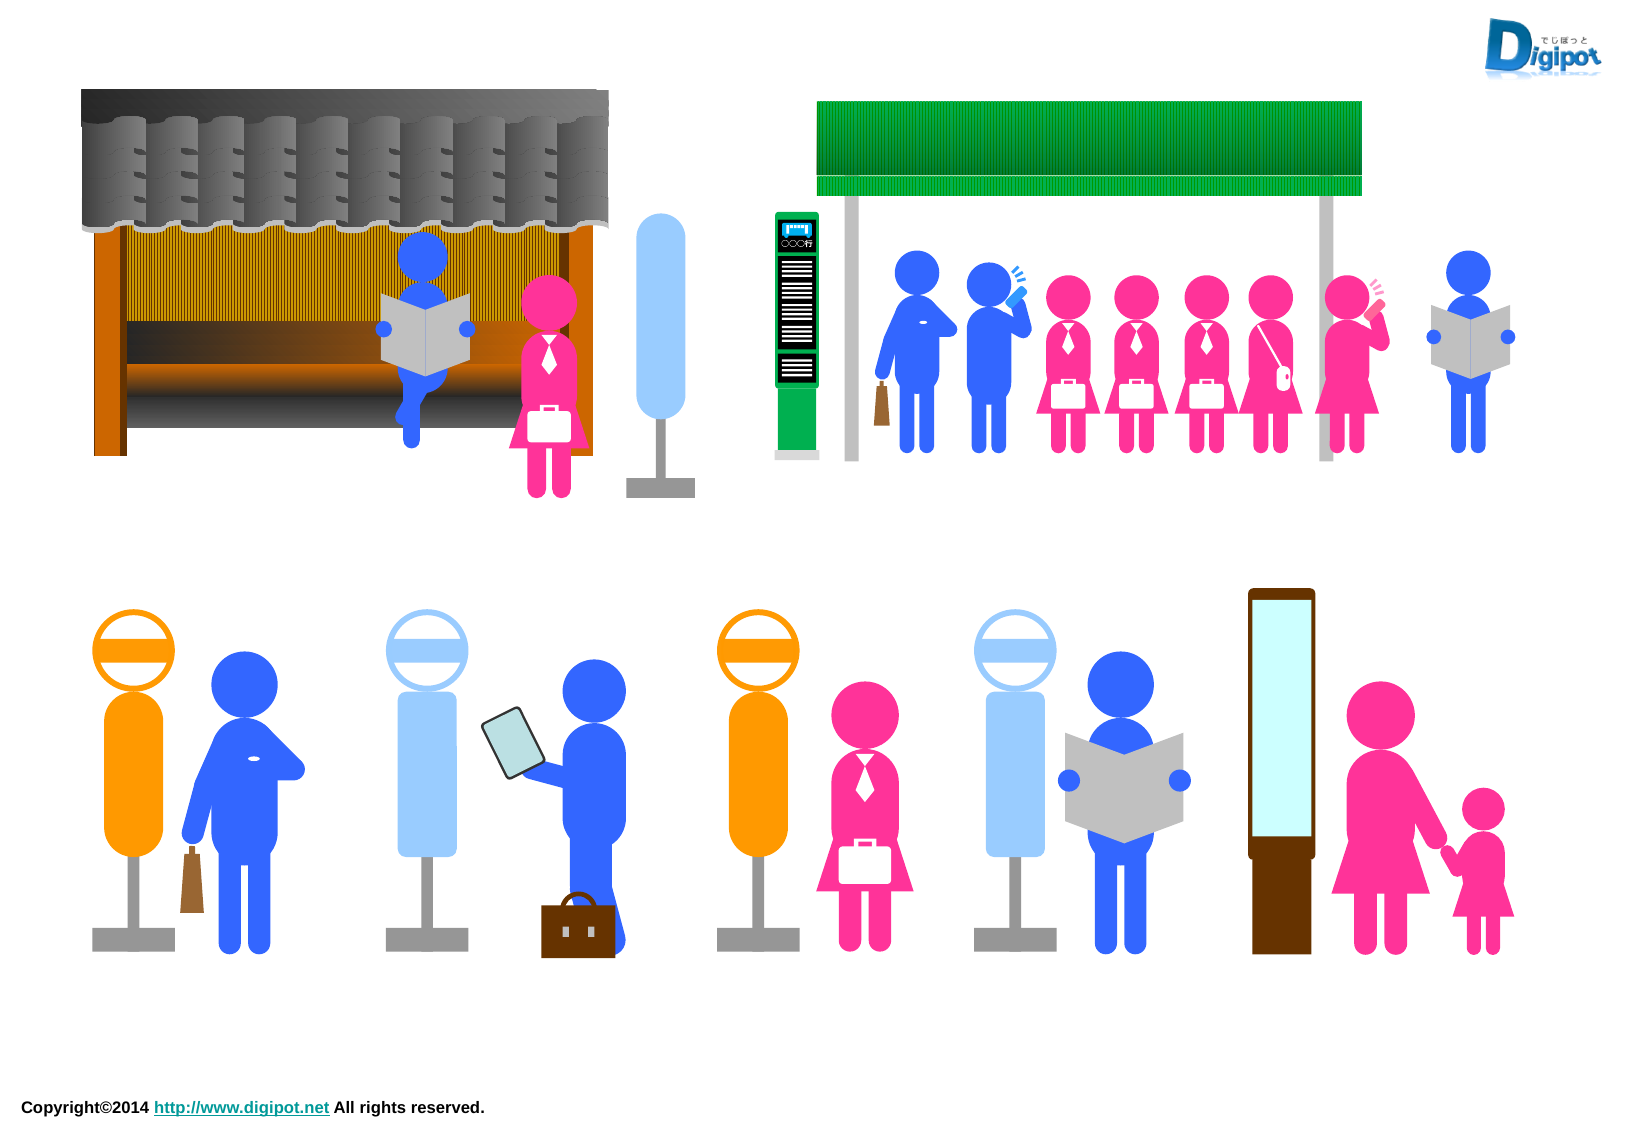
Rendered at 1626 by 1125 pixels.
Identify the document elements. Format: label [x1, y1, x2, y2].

text_box [385, 608, 627, 959]
text_box [973, 608, 1192, 955]
picture [1485, 18, 1602, 82]
text_box [816, 100, 1362, 462]
text_box [92, 608, 306, 955]
text_box [375, 231, 476, 449]
text_box [1247, 587, 1515, 956]
text_box [873, 250, 1516, 454]
text_box [508, 274, 590, 499]
text_box [716, 608, 914, 952]
text_box [774, 211, 811, 461]
text_box [626, 213, 696, 499]
text_box [81, 89, 609, 456]
